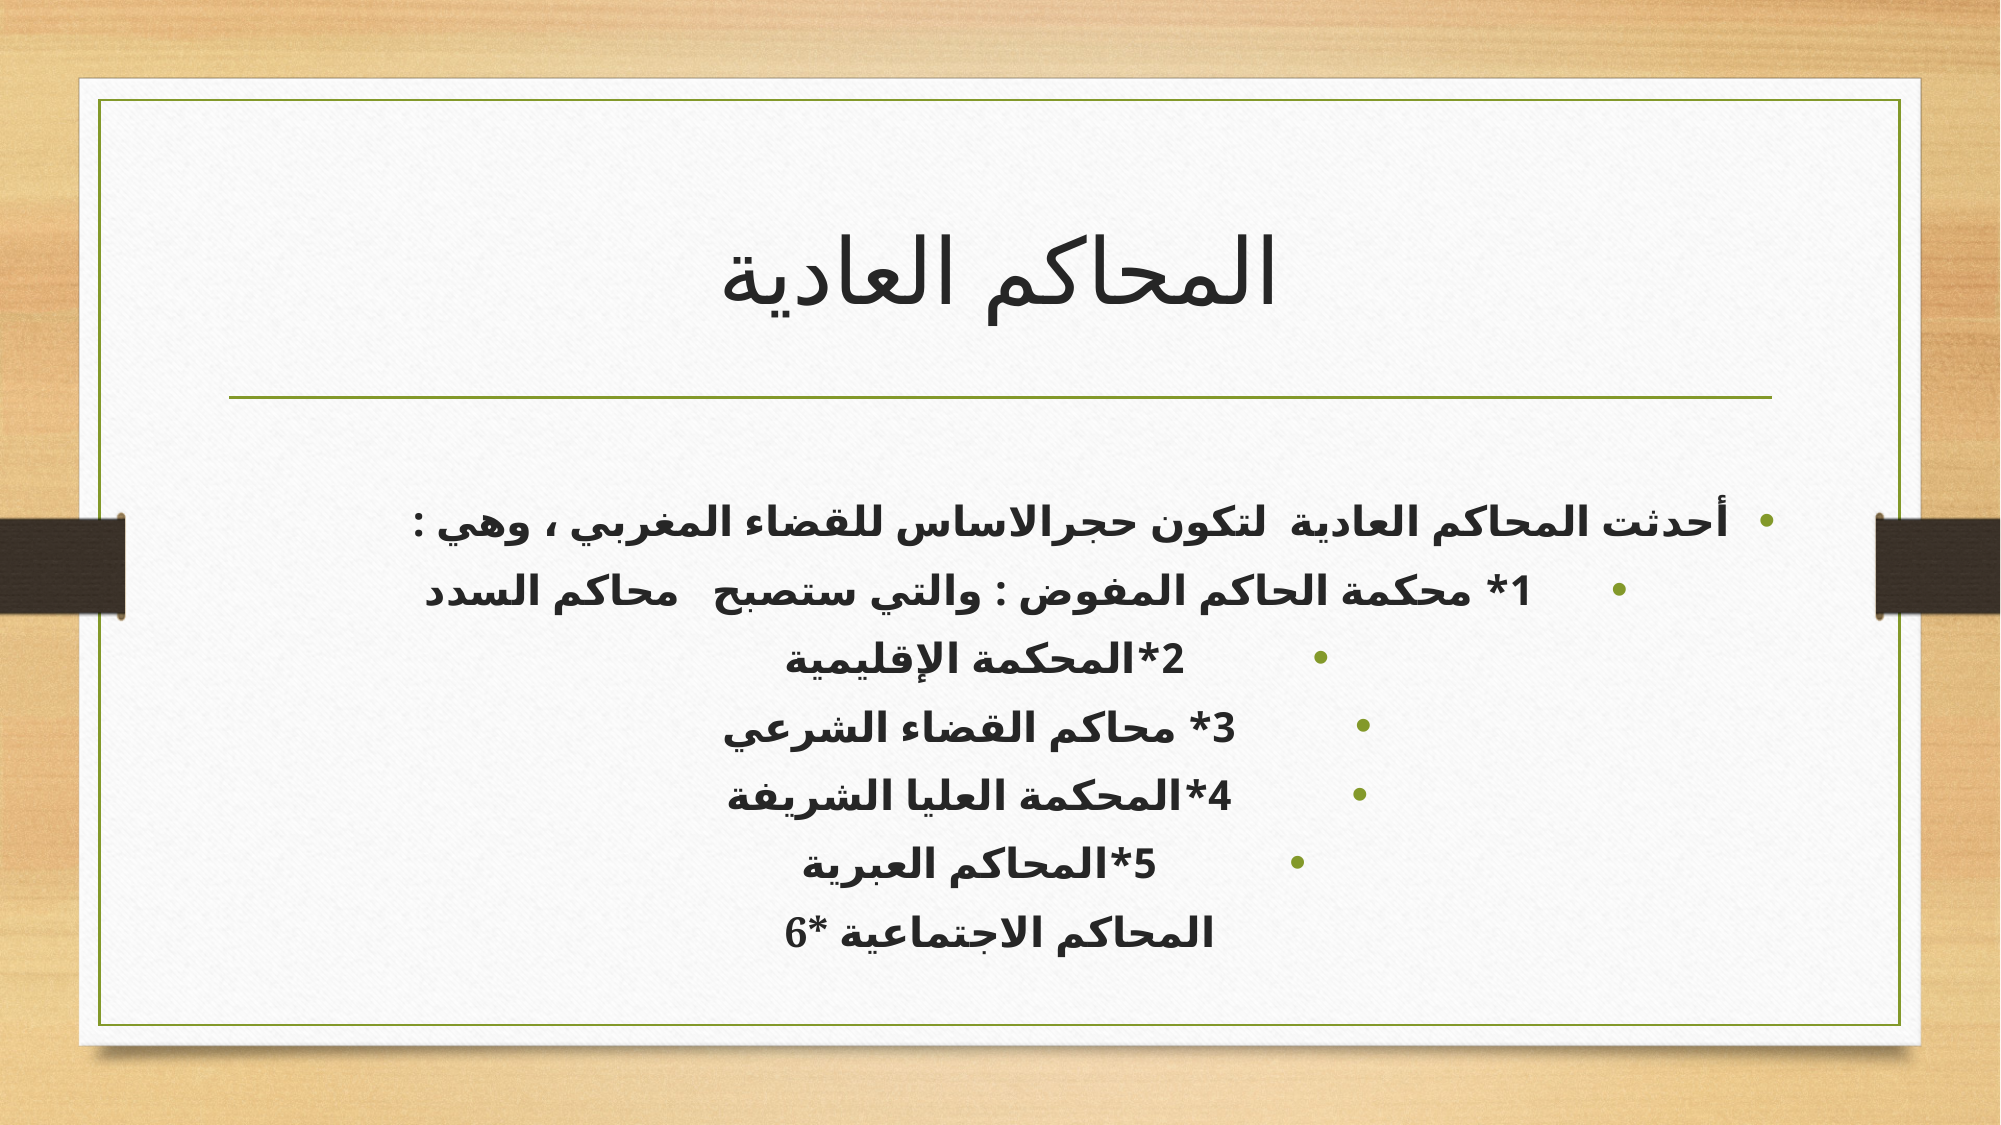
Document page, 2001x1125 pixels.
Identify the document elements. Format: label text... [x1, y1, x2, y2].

list أحدثت المحاكم العادية لتكون حجرالاساس للقضاء المغربي ، وهي : 1* محكمة الحاكم المفوض : والتي ستصبح محاكم السدد 2*المحكمة الإقليمية 3* محاكم القضاء الشرعي 4*المحكمة العليا الشريفة 5*المحاكم العبرية 6* المحاكم الاجتماعية [212, 419, 1788, 964]
title المحاكم العادية [212, 161, 1788, 375]
picture [0, 0, 2001, 1125]
